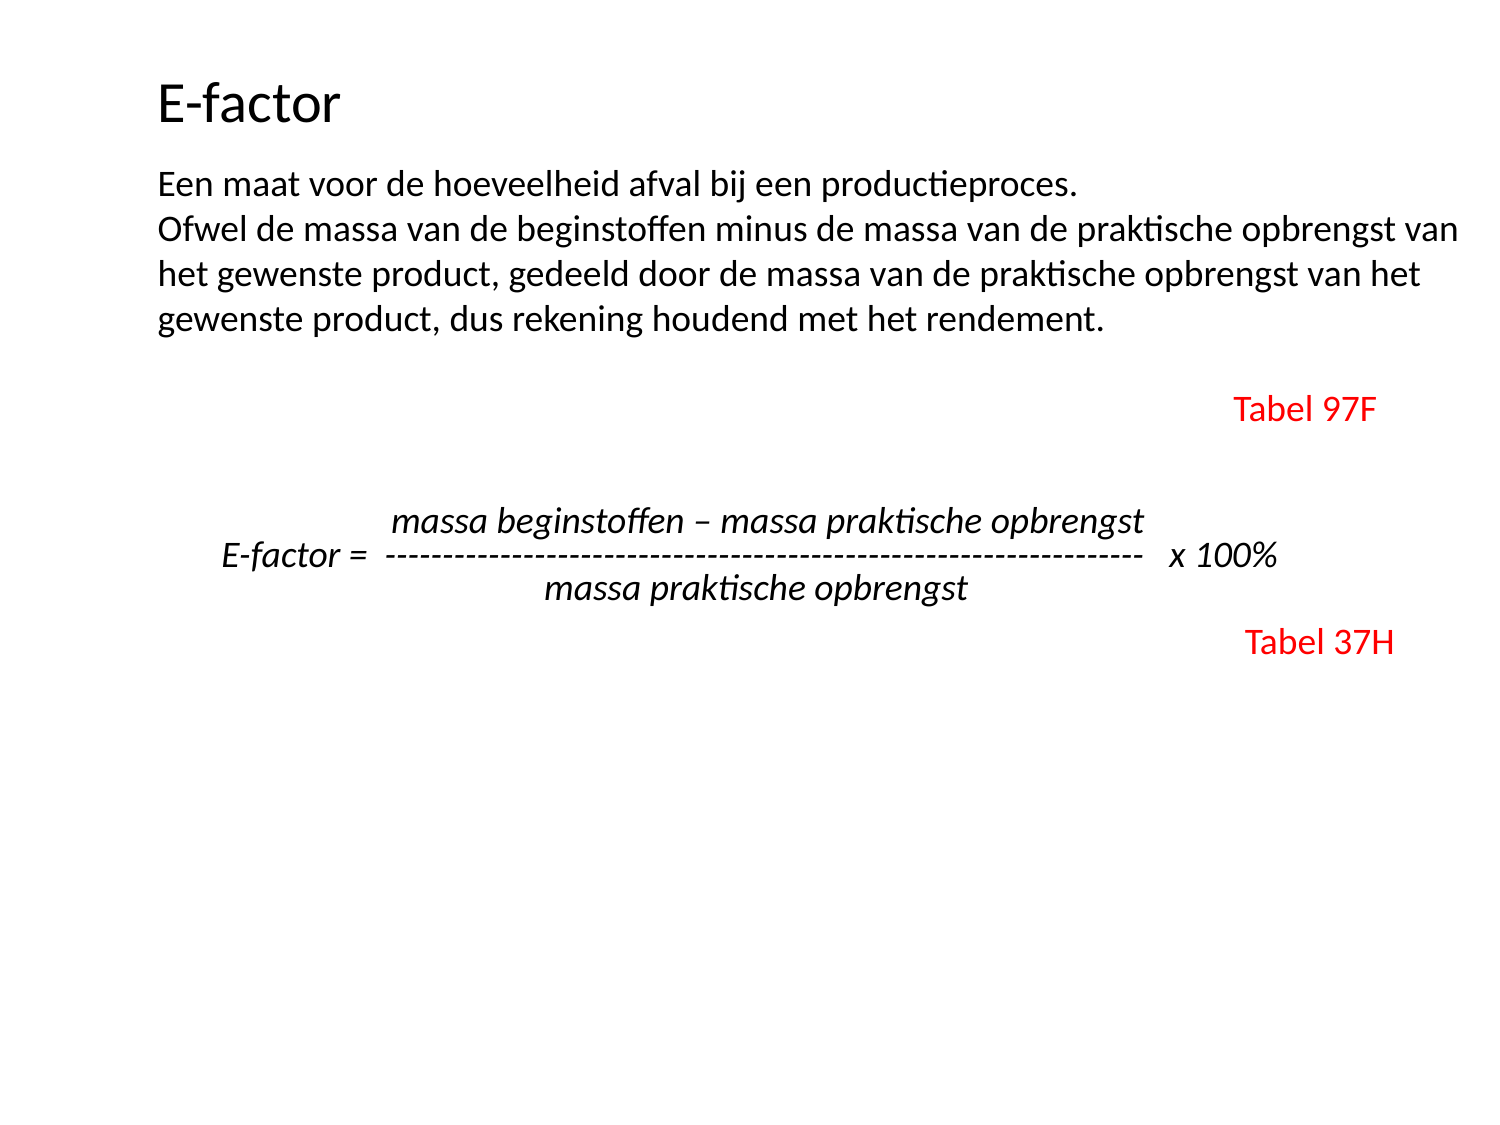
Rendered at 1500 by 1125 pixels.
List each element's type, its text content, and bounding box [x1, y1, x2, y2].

text_box E-factor Een maat voor de hoeveelheid afval bij een productieproces. Ofwel de massa van de beginstoffen minus de massa van de praktische opbrengst van het gewenste product, gedeeld door de massa van de praktische opbrengst van het gewenste product, dus rekening houdend met het rendement. Tabel 97F massa beginstoffen – massa praktische opbrengst E-factor = ------------------------------------------------------------------ x 100% massa praktische opbrengst Tabel 37H [142, 57, 1477, 985]
